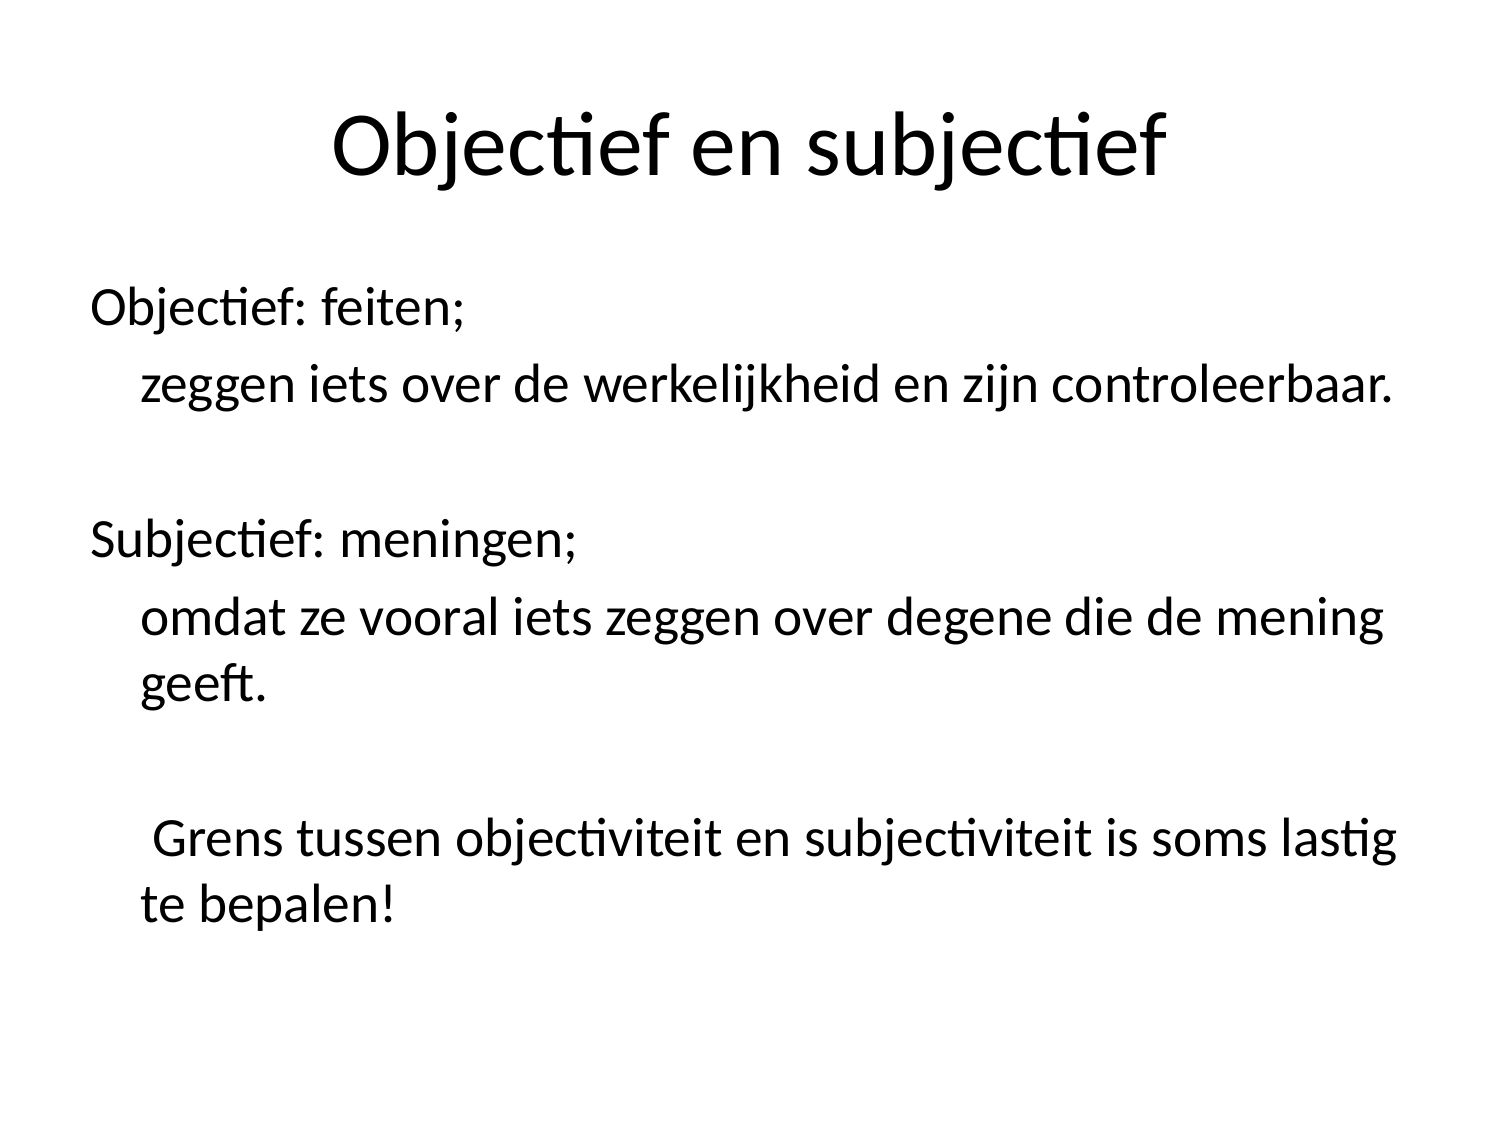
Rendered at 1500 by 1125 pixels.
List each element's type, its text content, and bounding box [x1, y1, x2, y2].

list Objectief: feiten; zeggen iets over de werkelijkheid en zijn controleerbaar. Subjectief: meningen; omdat ze vooral iets zeggen over degene die de mening geeft. Grens tussen objectiviteit en subjectiviteit is soms lastig te bepalen! [75, 262, 1425, 1005]
title Objectief en subjectief [75, 45, 1425, 233]
